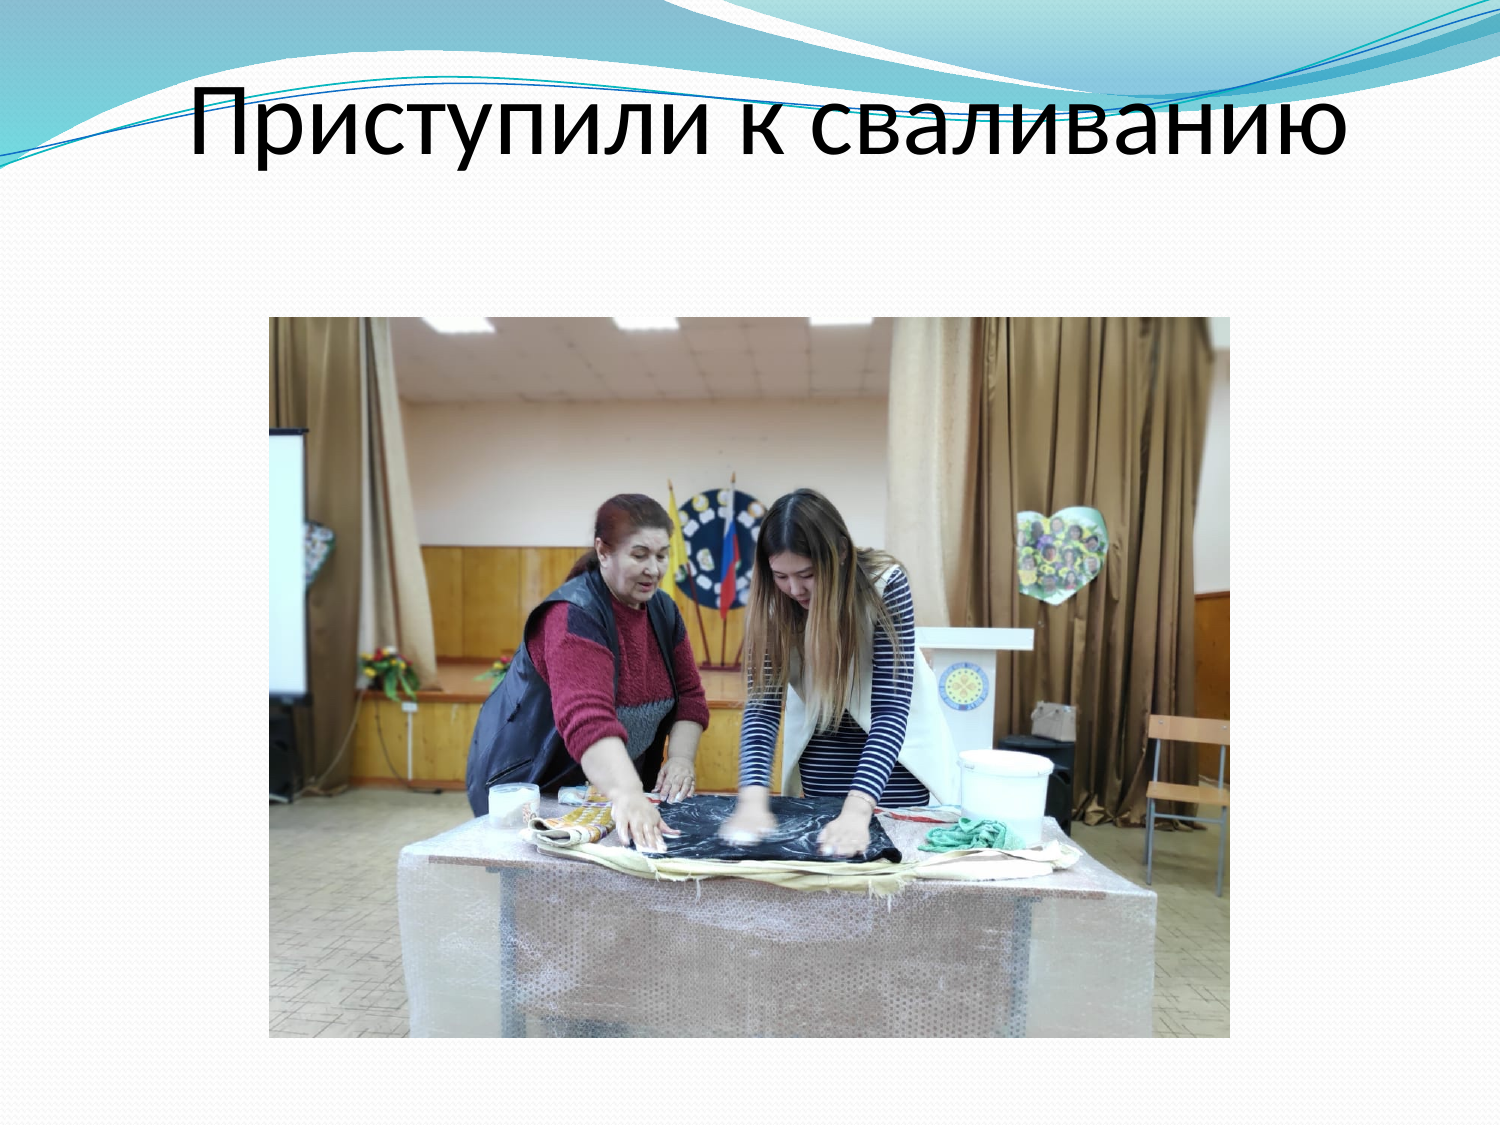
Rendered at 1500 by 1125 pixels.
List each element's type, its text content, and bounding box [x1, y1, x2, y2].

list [269, 317, 1231, 1038]
title Приступили к сваливанию [93, 35, 1444, 176]
